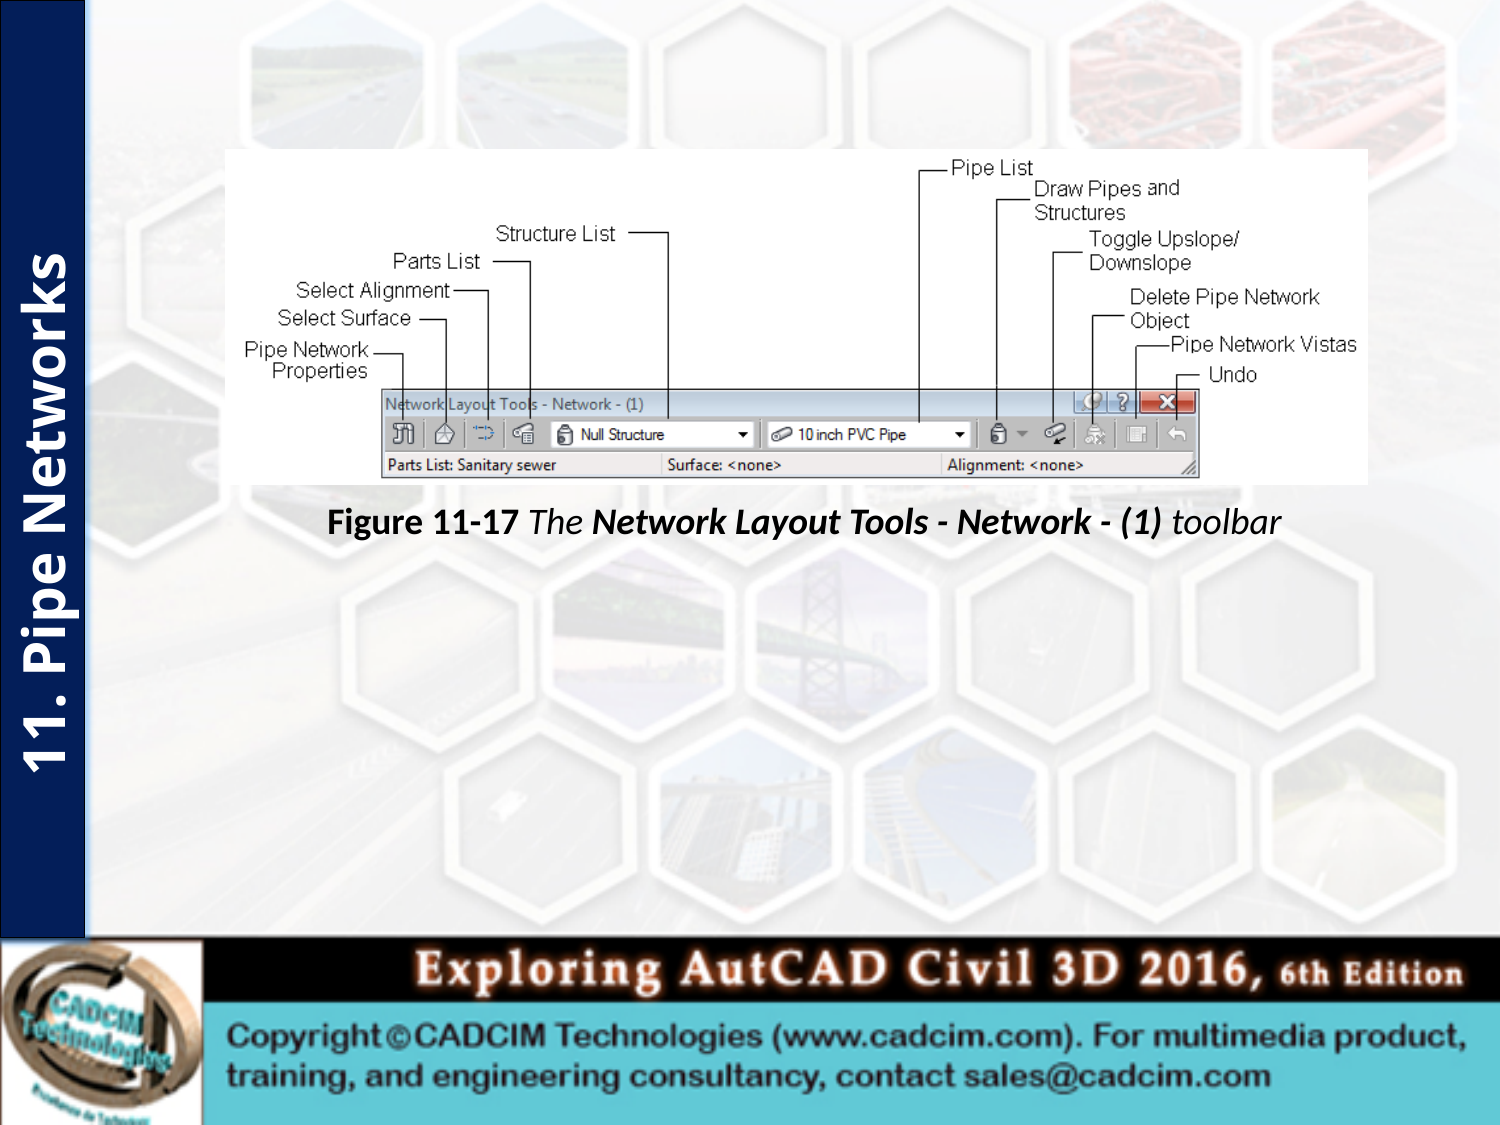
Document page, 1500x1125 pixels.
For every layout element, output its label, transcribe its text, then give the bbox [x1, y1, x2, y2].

text_box Figure 11-17 The Network Layout Tools - Network - (1) toolbar [312, 489, 1313, 550]
picture [0, 0, 1500, 1125]
